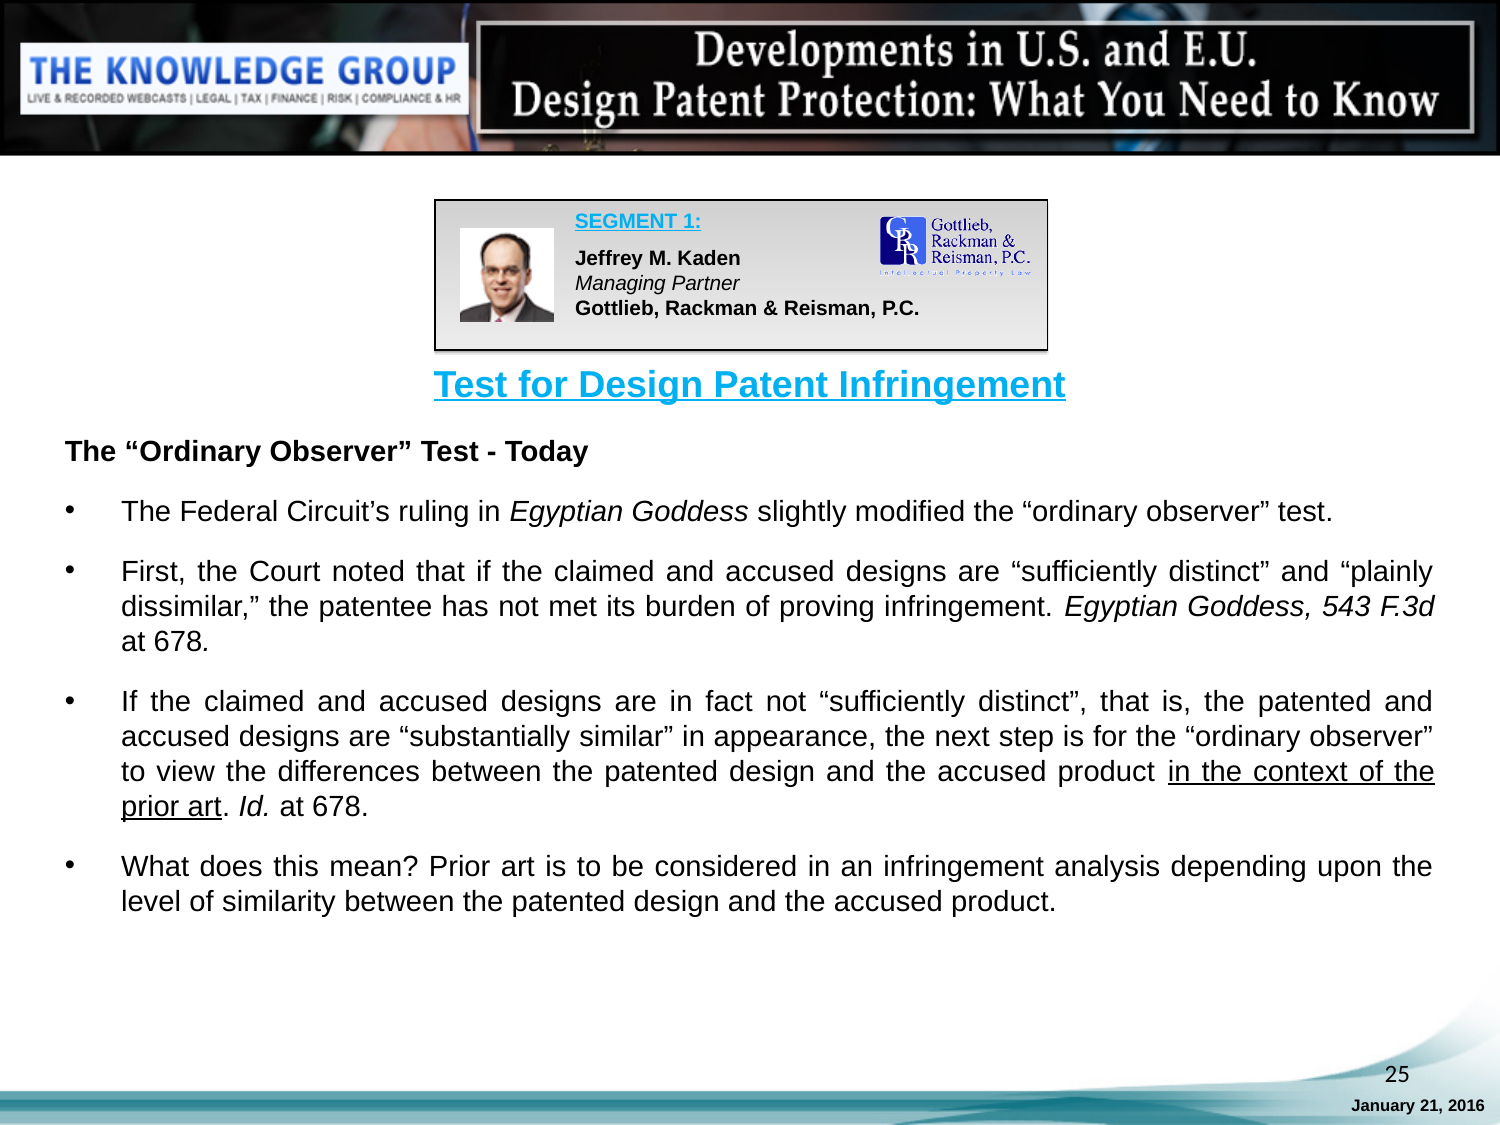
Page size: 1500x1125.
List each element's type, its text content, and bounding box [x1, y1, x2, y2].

picture [0, 0, 1500, 352]
slide_number 25 [1074, 1042, 1425, 1103]
text_box January 21, 2016 [1100, 1087, 1500, 1123]
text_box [434, 199, 1048, 351]
picture [0, 412, 1500, 1125]
text_box The “Ordinary Observer” Test - Today The Federal Circuit’s ruling in Egyptian Goddess slightly modified the “ordinary observer” test. First, the Court noted that if the claimed and accused designs are “sufficiently distinct” and “plainly dissimilar,” the patentee has not met its burden of proving infringement. Egyptian Goddess, 543 F.3d at 678. If the claimed and accused designs are in fact not “sufficiently distinct”, that is, the patented and accused designs are “substantially similar” in appearance, the next step is for the “ordinary observer” to view the differences between the patented design and the accused product in the context of the prior art. Id. at 678. What does this mean? Prior art is to be considered in an infringement analysis depending upon the level of similarity between the patented design and the accused product. [50, 424, 1450, 1019]
text_box Test for Design Patent Infringement [0, 352, 1500, 412]
